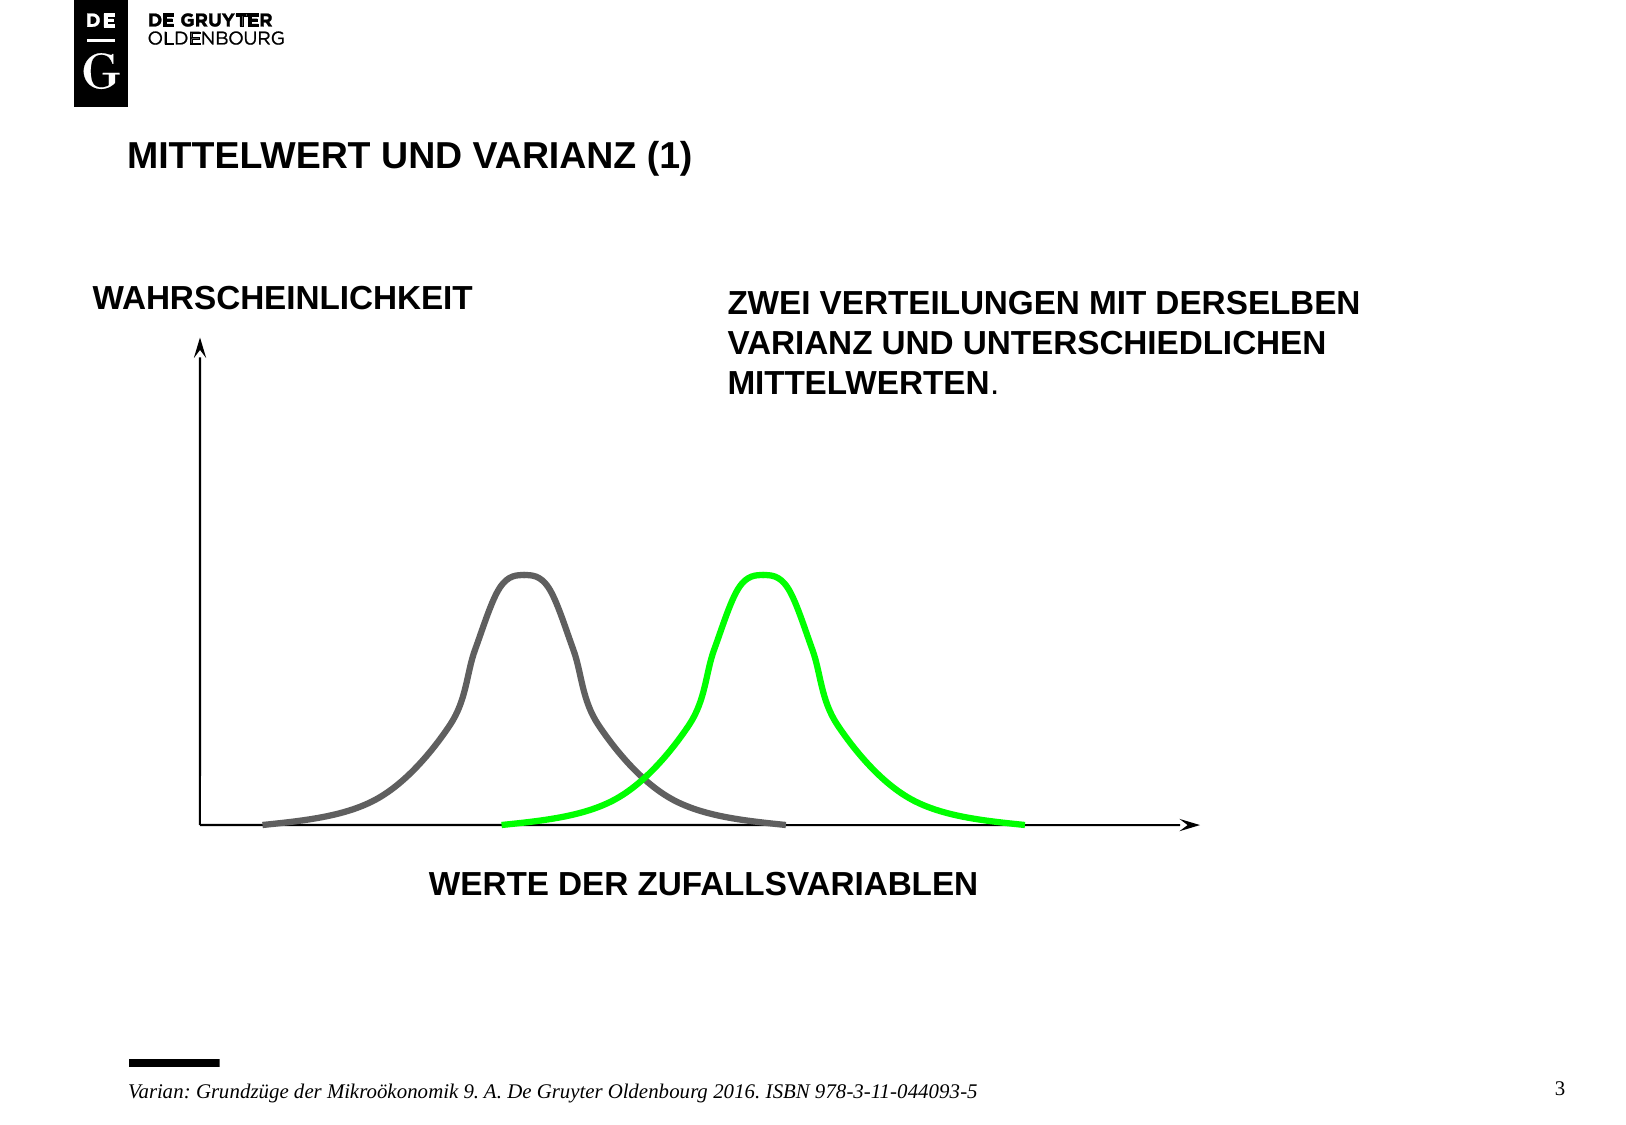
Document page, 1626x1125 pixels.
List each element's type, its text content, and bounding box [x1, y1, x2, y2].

text_box [193, 337, 207, 359]
slide_number 3 [1554, 1074, 1614, 1104]
text_box [1179, 818, 1201, 832]
list [75, 249, 1552, 1025]
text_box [501, 574, 1026, 826]
text_box WERTE DER ZUFALLSVARIABLEN [414, 855, 994, 910]
text_box ZWEI VERTEILUNGEN MIT DERSELBEN VARIANZ UND UNTERSCHIEDLICHEN MITTELWERTEN. [712, 273, 1377, 409]
text_box WAHRSCHEINLICHKEIT [78, 269, 489, 324]
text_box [262, 574, 501, 826]
title Mittelwert und varianz (1) [127, 130, 1554, 213]
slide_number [128, 1077, 1539, 1108]
